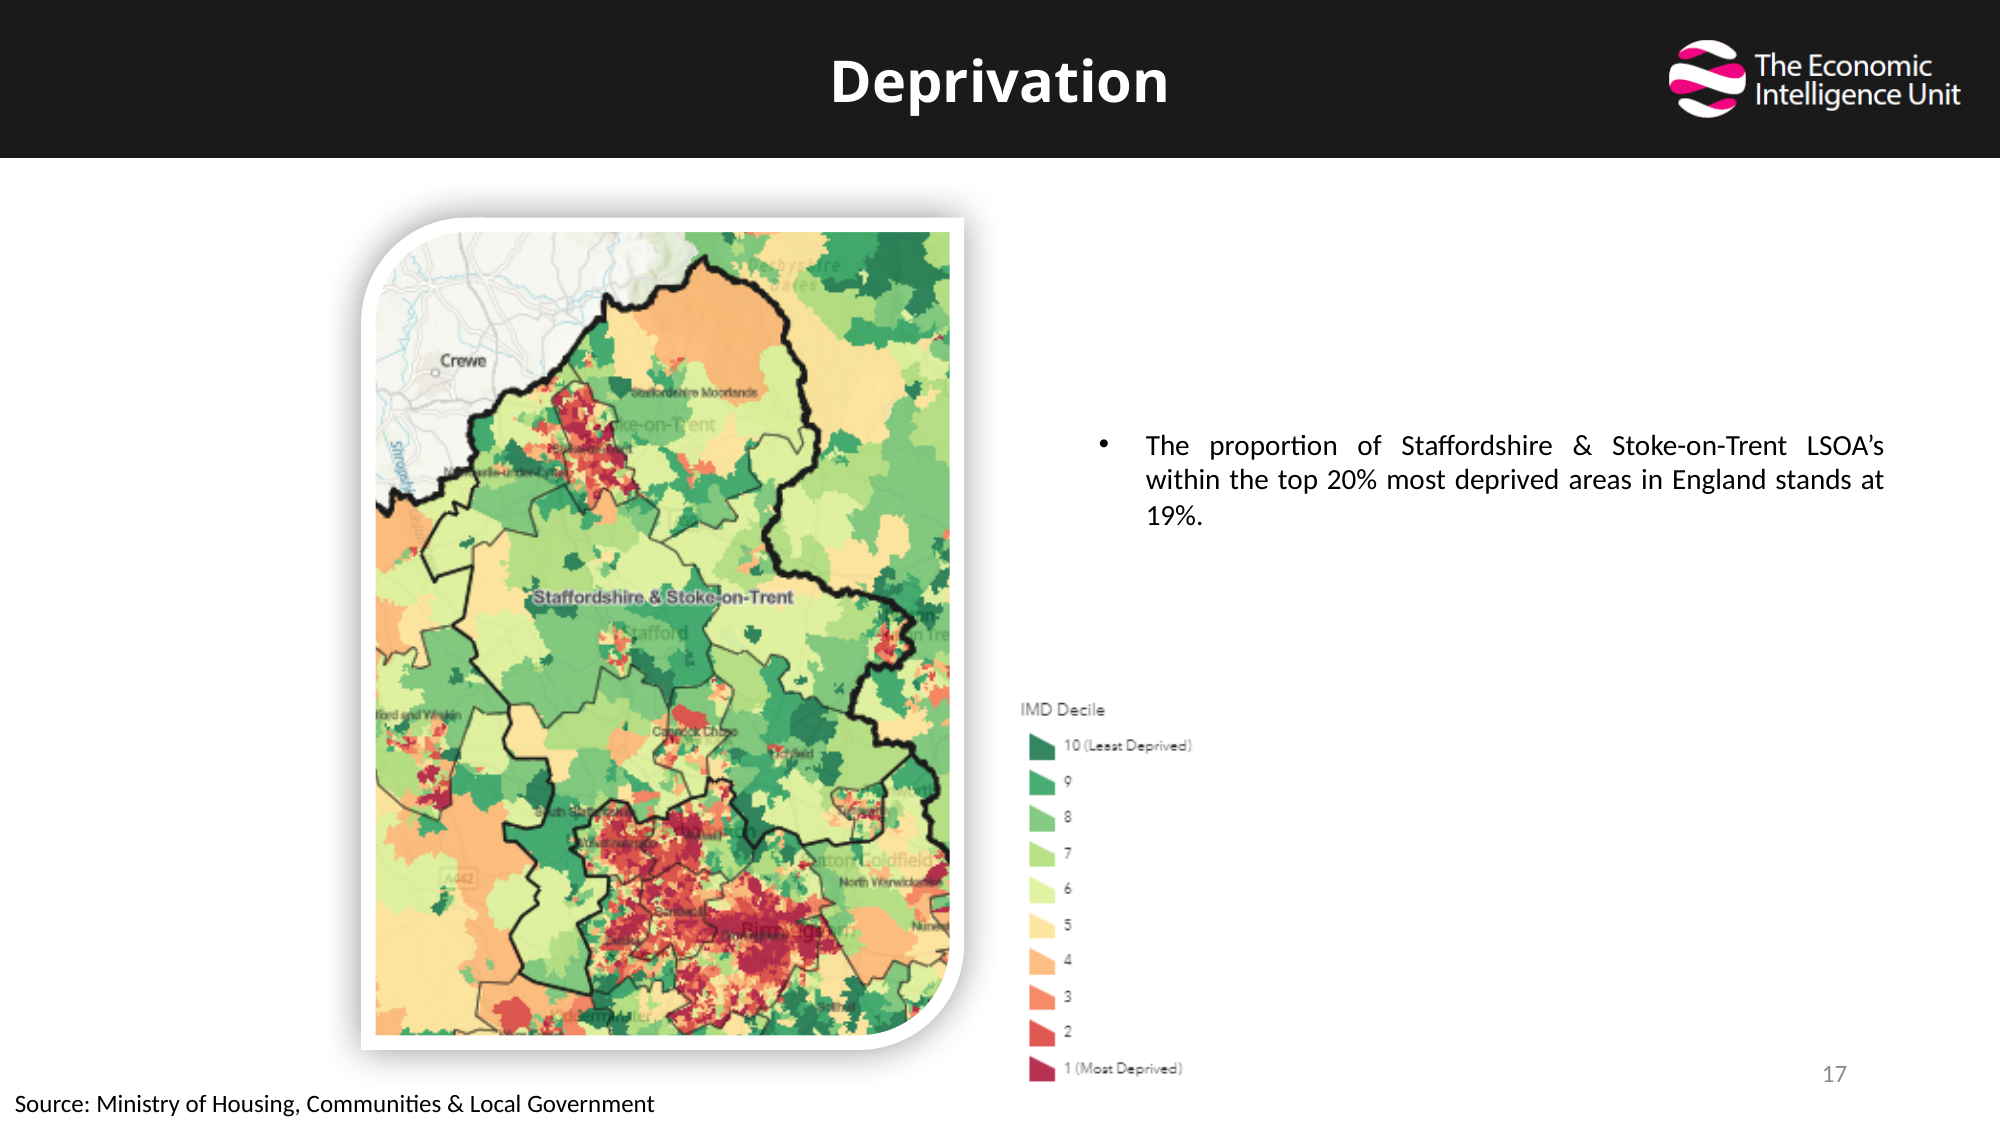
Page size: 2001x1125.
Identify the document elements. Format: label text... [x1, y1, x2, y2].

text_box [0, 0, 2000, 158]
text_box Source: Ministry of Housing, Communities & Local Government [0, 1080, 2000, 1125]
picture [1009, 692, 1215, 1096]
picture [368, 224, 957, 1043]
slide_number 17 [1412, 1042, 1863, 1080]
picture [1663, 32, 1972, 126]
text_box The proportion of Staffordshire & Stoke-on-Trent LSOA’s within the top 20% most deprived areas in England stands at 19%. [1084, 418, 1900, 539]
title Deprivation [249, 44, 1663, 123]
